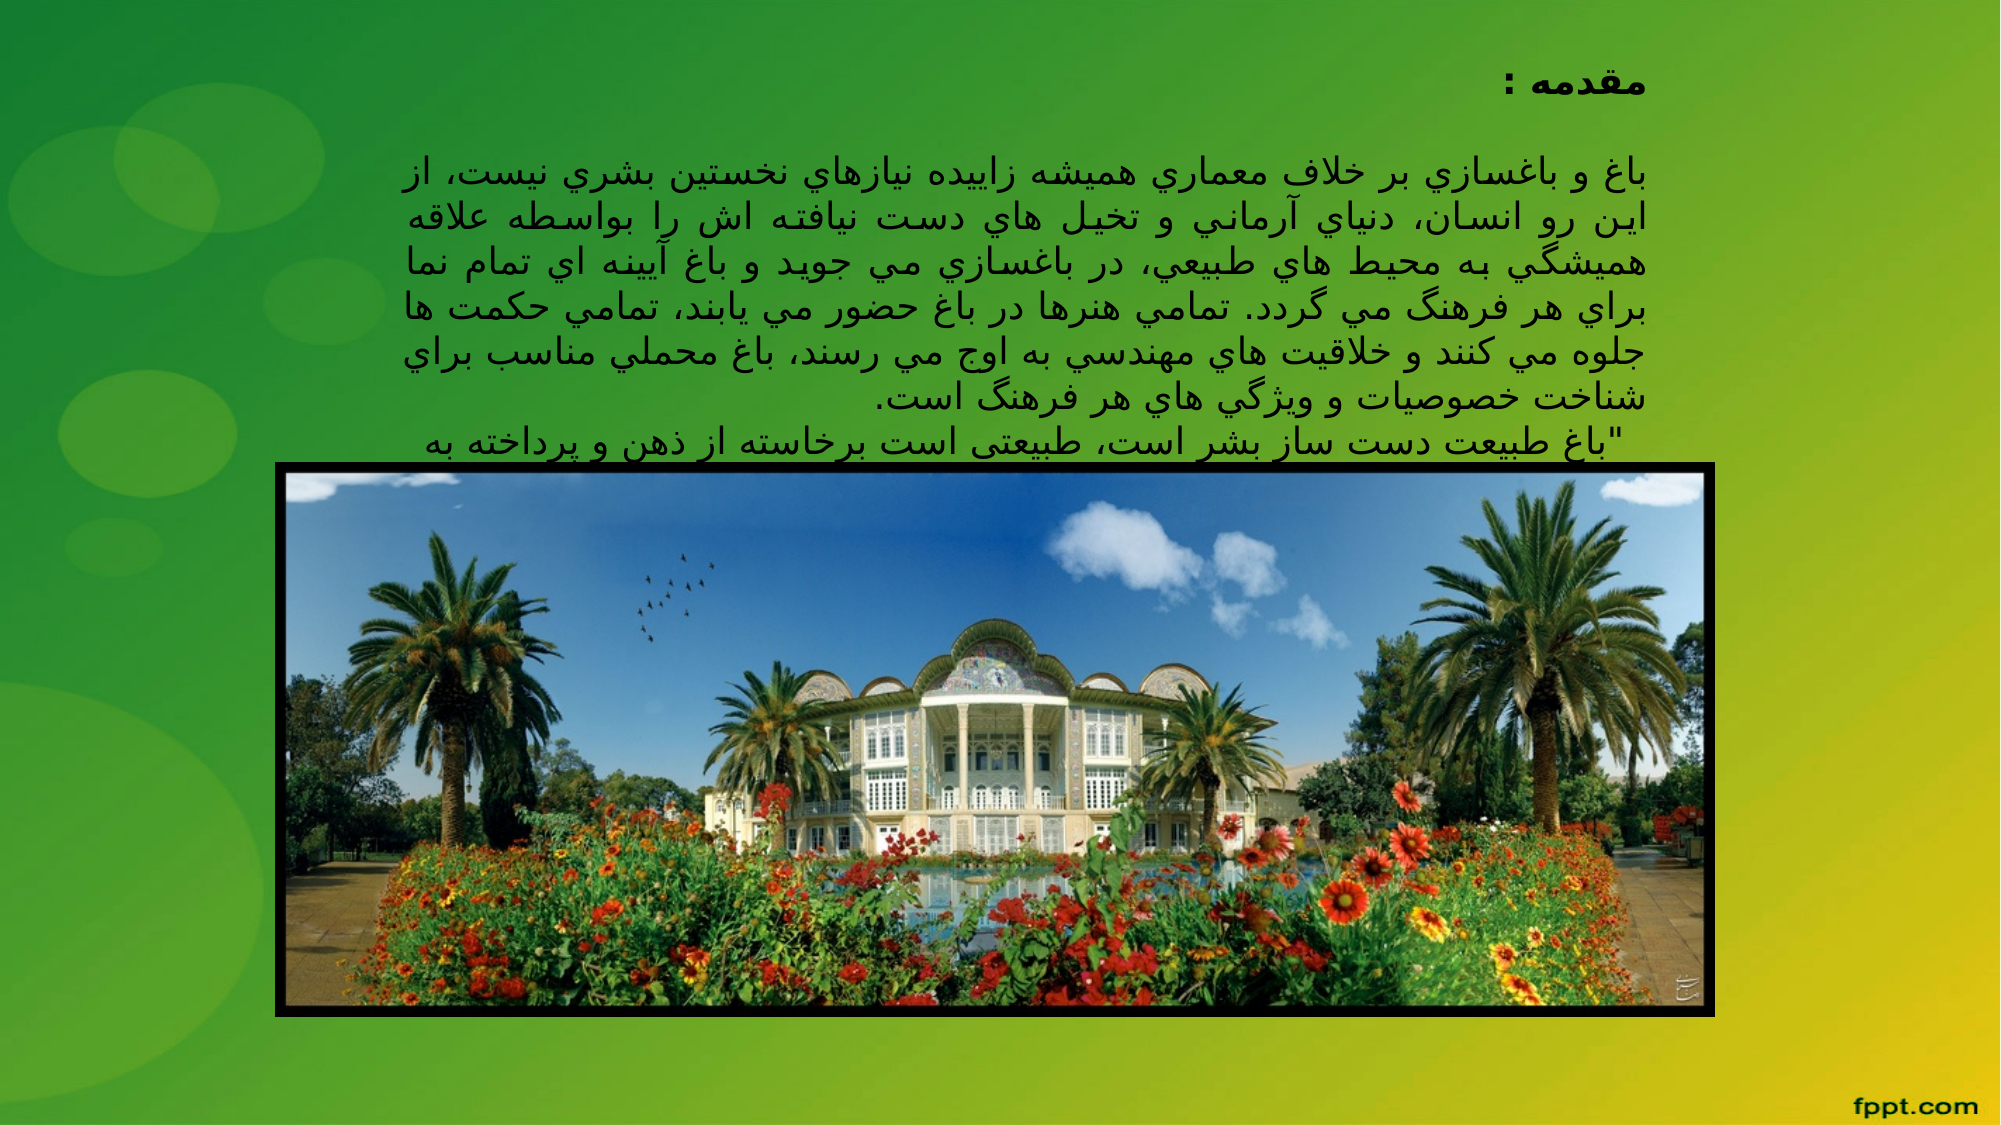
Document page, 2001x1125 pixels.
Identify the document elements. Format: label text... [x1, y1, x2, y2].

text_box مقدمه : باغ و باغسازي بر خلاف معماري هميشه زاييده نيازهاي نخستين بشري نيست، از اين رو انسان، دنياي آرماني و تخيل هاي دست نيافته اش را بواسطه علاقه هميشگي به محيط هاي طبيعي، در باغسازي مي جويد و باغ آيينه اي تمام نما براي هر فرهنگ مي گردد. تمامي هنرها در باغ حضور مي يابند، تمامي حكمت ها جلوه مي كنند و خلاقيت هاي مهندسي به اوج مي رسند، باغ محملي مناسب براي شناخت خصوصيات و ويژگي هاي هر فرهنگ است. "باغ طبیعت دست ساز بشر است، طبیعتی است برخاسته از ذهن و پرداخته به دست انسان" [387, 49, 1663, 462]
picture [0, 0, 2001, 1125]
